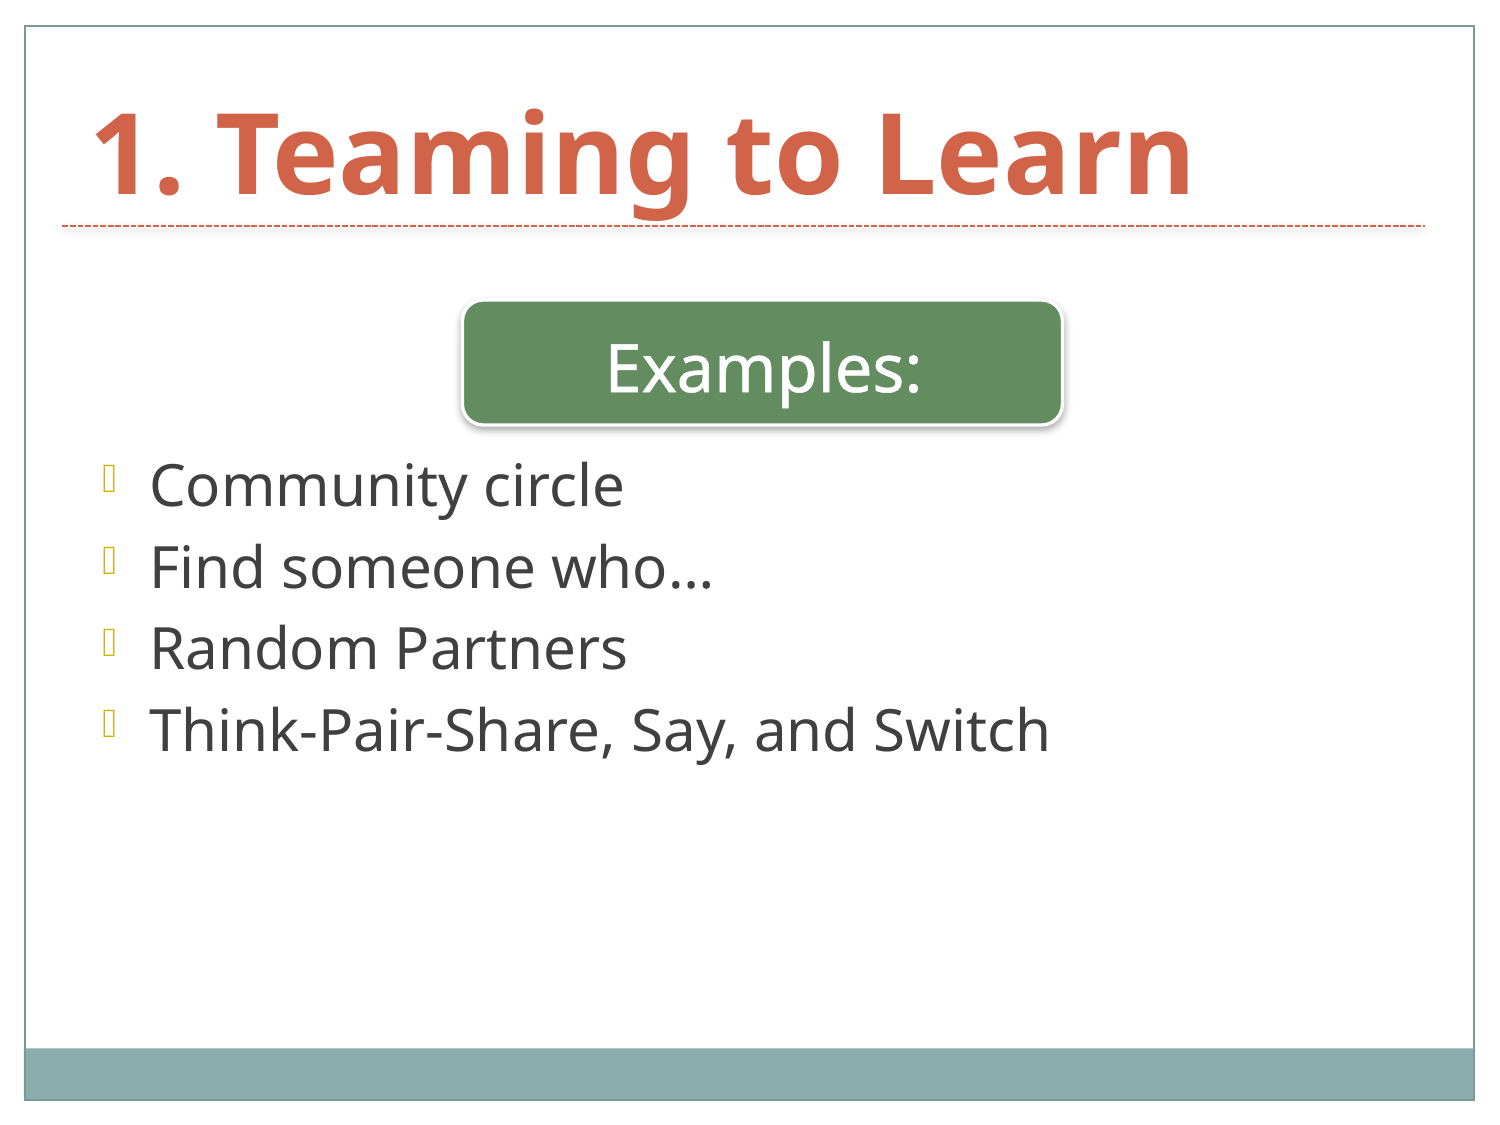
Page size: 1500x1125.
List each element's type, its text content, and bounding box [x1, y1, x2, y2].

text_box Examples: [489, 317, 1038, 409]
text_box [460, 298, 1065, 427]
list Community circle Find someone who… Random Partners Think-Pair-Share, Say, and Switch [87, 441, 1163, 925]
text_box 1. Teaming to Learn [74, 74, 1413, 222]
